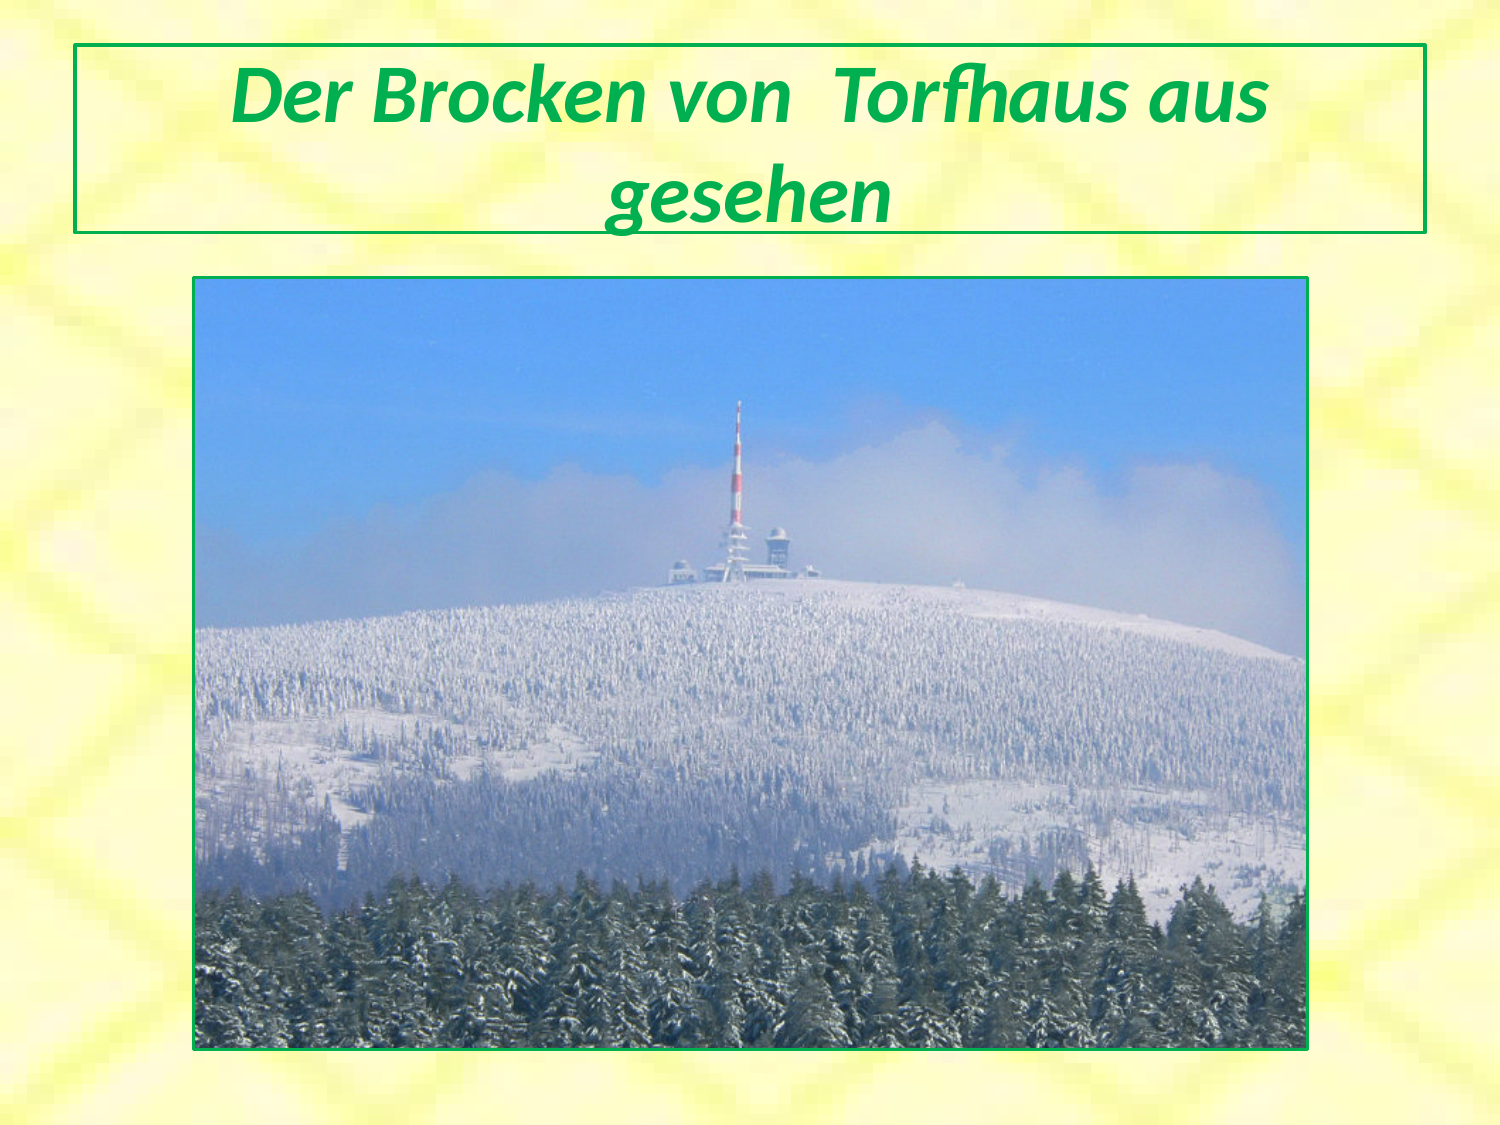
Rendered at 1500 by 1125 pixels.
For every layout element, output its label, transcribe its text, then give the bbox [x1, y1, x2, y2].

title Der Brocken von Torfhaus aus gesehen [75, 45, 1425, 233]
picture [0, 0, 1500, 1125]
